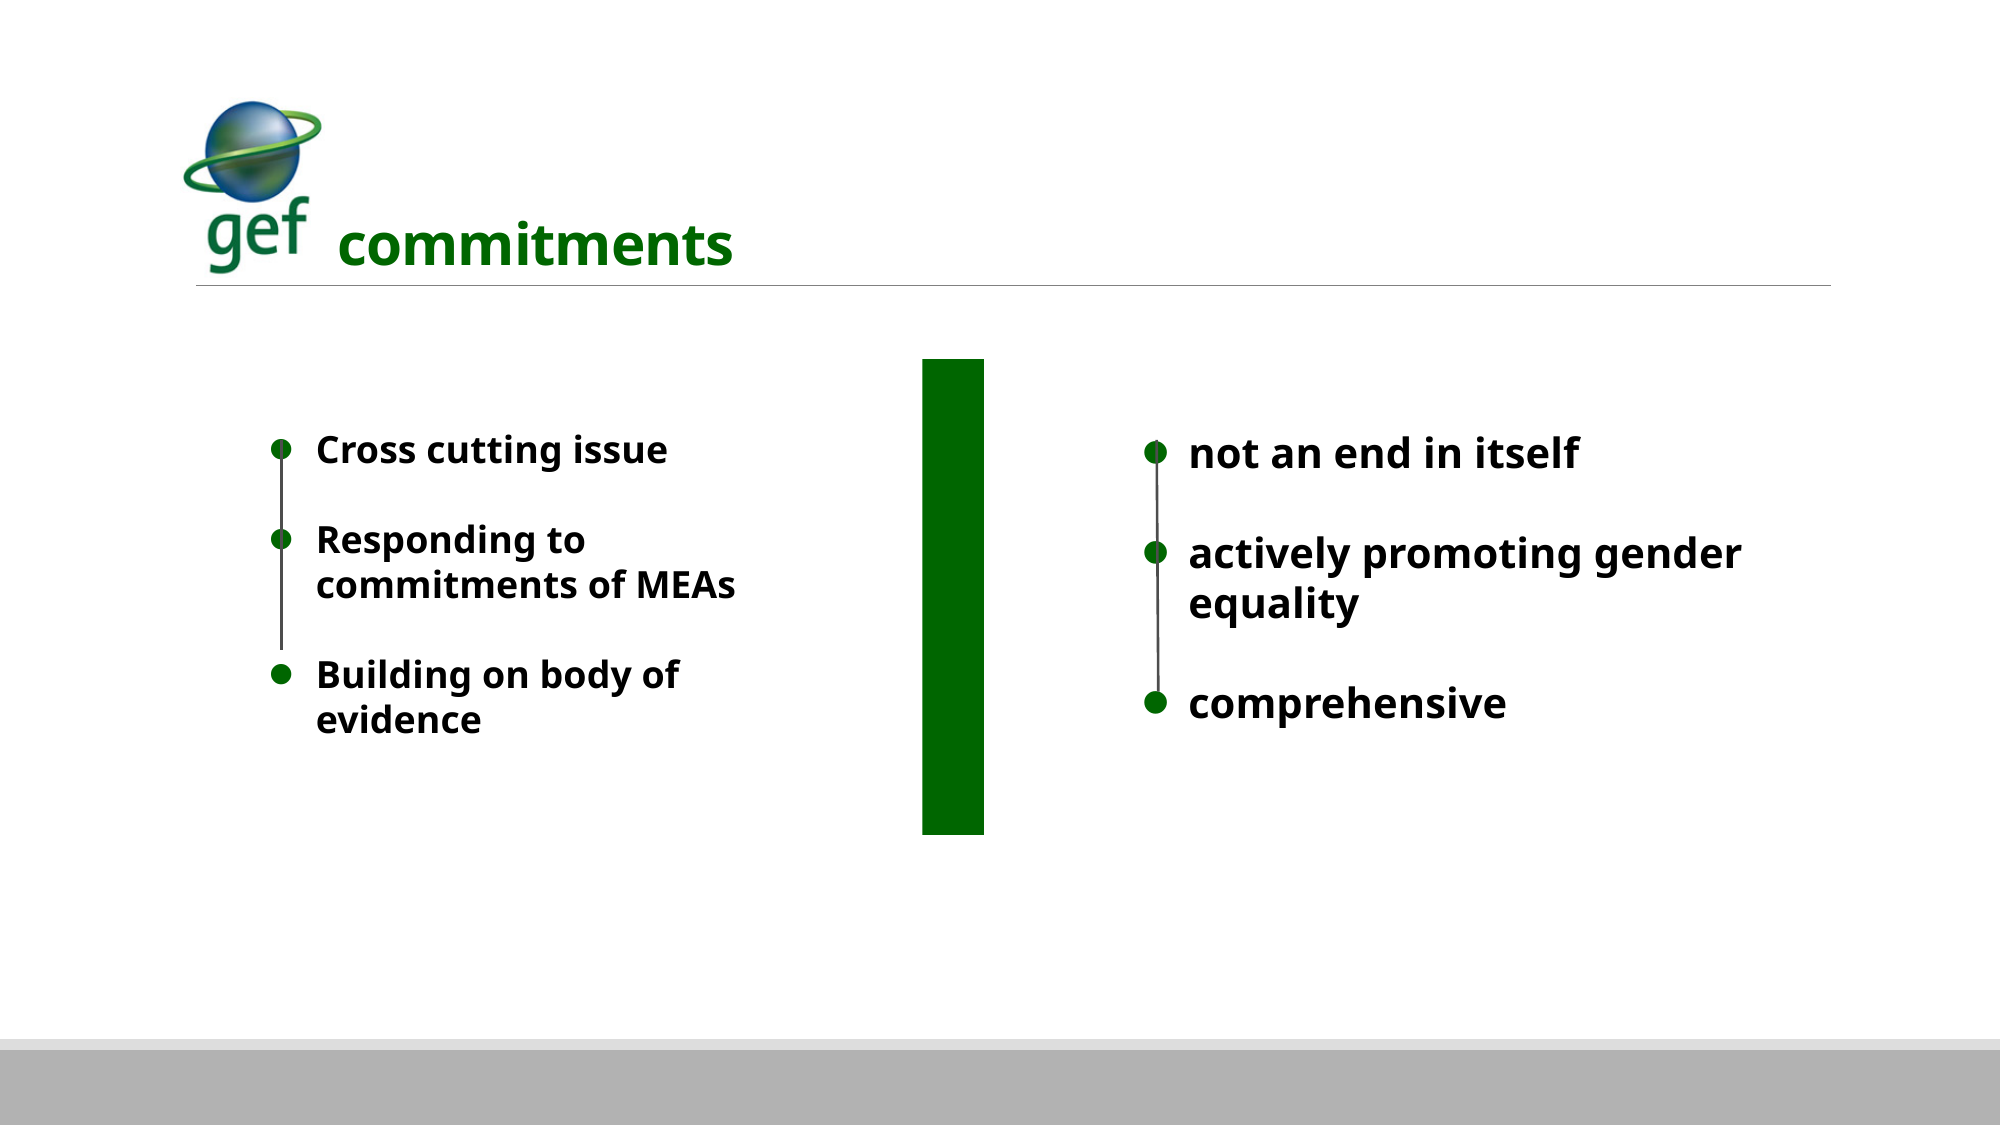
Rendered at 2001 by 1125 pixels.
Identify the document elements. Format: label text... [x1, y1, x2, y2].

text_box Cross cutting issue Responding to commitments of MEAs Building on body of evidence [254, 419, 830, 839]
text_box [922, 359, 984, 835]
text_box not an end in itself actively promoting gender equality comprehensive [1126, 419, 1815, 734]
title commitments [180, 47, 1830, 285]
picture [179, 96, 326, 278]
